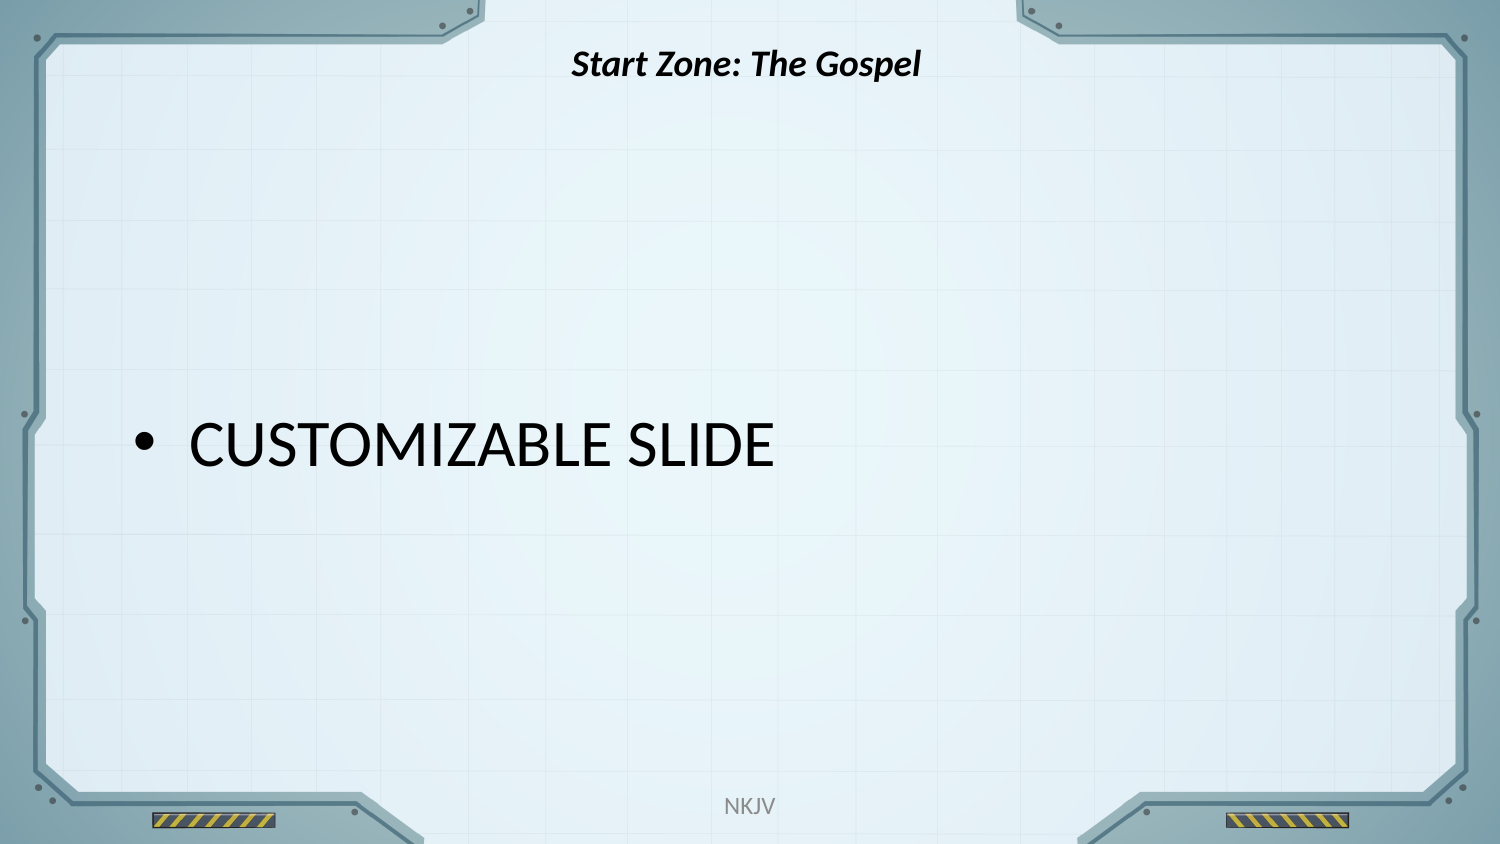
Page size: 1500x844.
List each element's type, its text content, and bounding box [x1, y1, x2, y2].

text_box Start Zone: The Gospel [502, 31, 992, 91]
footer NKJV [512, 782, 988, 828]
picture [0, 0, 1500, 844]
list CUSTOMIZABLE SLIDE [117, 121, 1400, 759]
